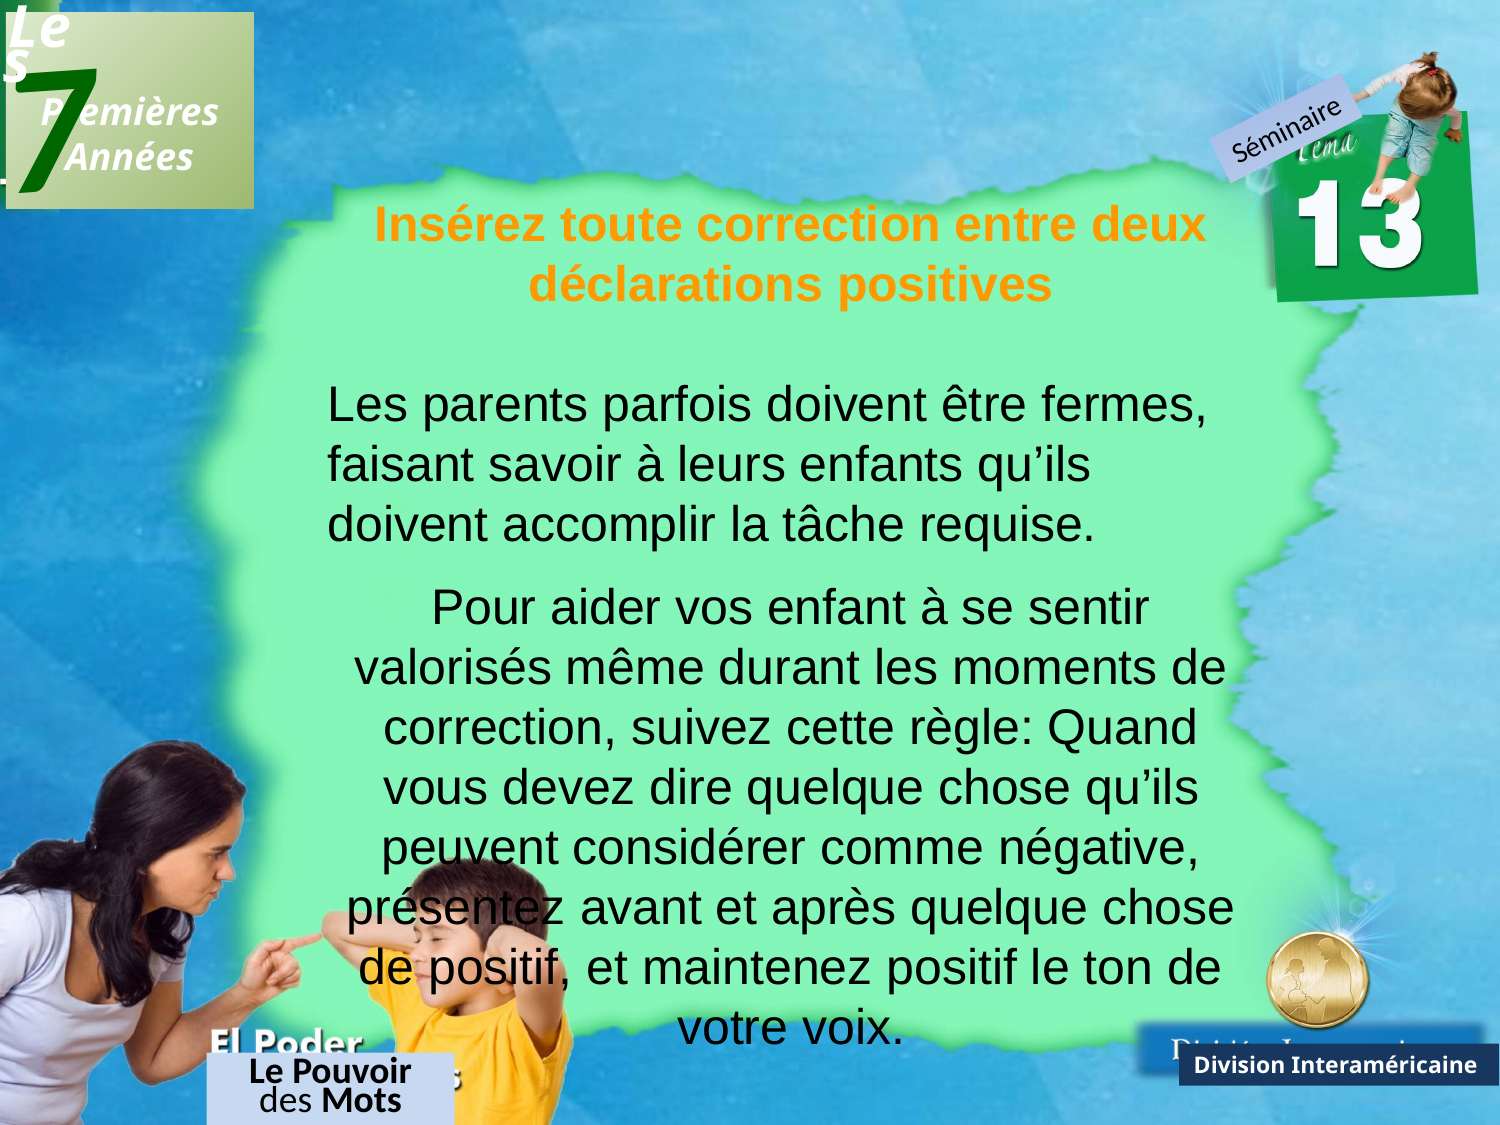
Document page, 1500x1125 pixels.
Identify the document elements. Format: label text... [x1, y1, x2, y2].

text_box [0, 0, 255, 239]
picture [0, 0, 1500, 1125]
text_box Le Pouvoir des Mots [206, 1052, 455, 1125]
text_box Division Interaméricaine [1179, 1043, 1499, 1086]
text_box Insérez toute correction entre deux déclarations positives Les parents parfois doivent être fermes, faisant savoir à leurs enfants qu’ils doivent accomplir la tâche requise. Pour aider vos enfant à se sentir valorisés même durant les moments de correction, suivez cette règle: Quand vous devez dire quelque chose qu’ils peuvent considérer comme négative, présentez avant et après quelque chose de positif, et maintenez positif le ton de votre voix. [312, 184, 1270, 1122]
text_box Séminaire [1208, 72, 1363, 184]
